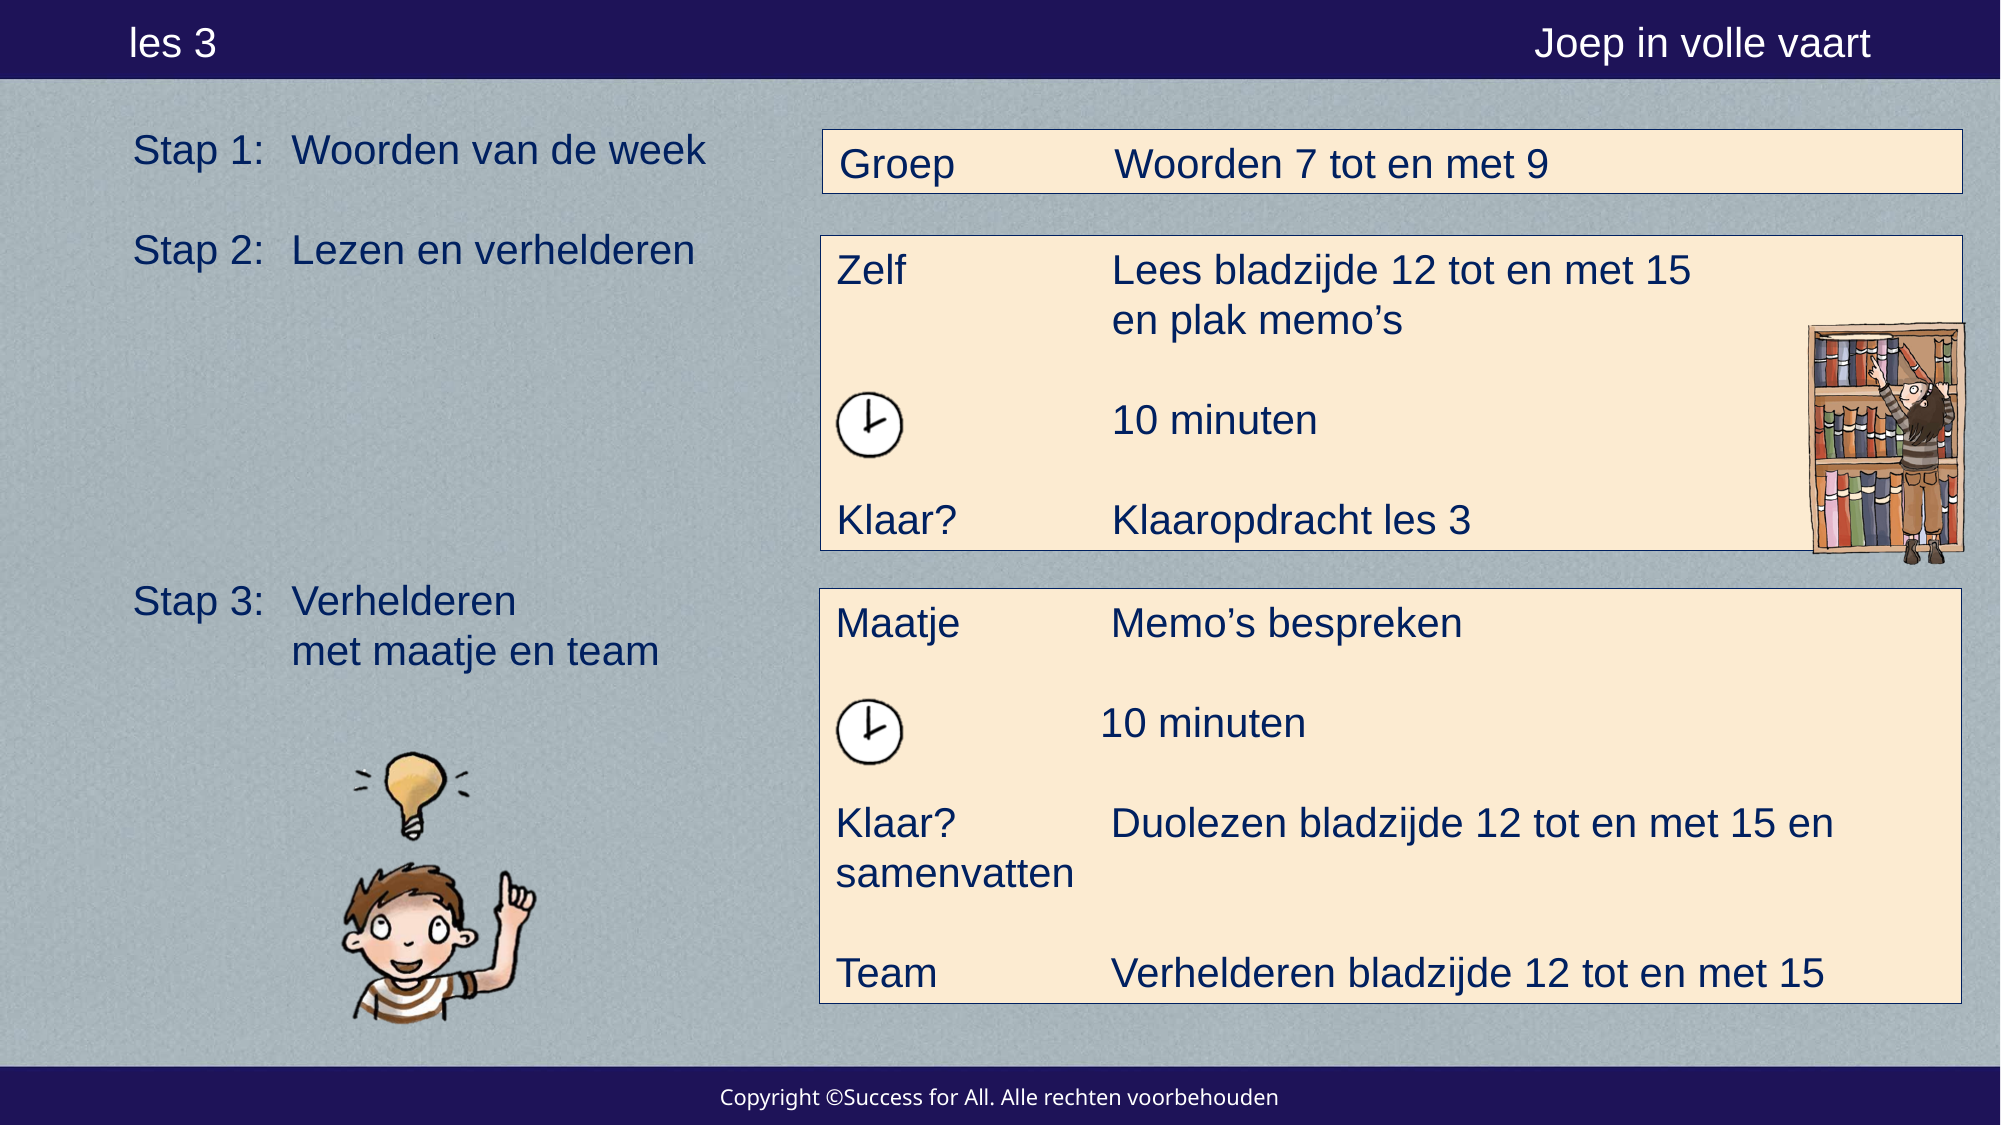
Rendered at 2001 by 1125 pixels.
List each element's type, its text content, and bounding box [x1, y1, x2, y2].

text_box Copyright ©Success for All. Alle rechten voorbehouden [0, 1076, 2000, 1125]
text_box Joep in volle vaart [999, 8, 1886, 73]
text_box Groep Woorden 7 tot en met 9 [822, 129, 1963, 194]
text_box Stap 1: Woorden van de week Stap 2: Lezen en verhelderen Stap 3: Verhelderen met maatje en team [117, 115, 911, 731]
picture [0, 0, 2001, 1125]
text_box Maatje Memo’s bespreken 10 minuten Klaar? Duolezen bladzijde 12 tot en met 15 en samenvatten Team Verhelderen bladzijde 12 tot en met 15 [819, 588, 1962, 1004]
text_box les 3 [114, 8, 354, 73]
text_box Zelf Lees bladzijde 12 tot en met 15 en plak memo’s 10 minuten Klaar? Klaaropdracht les 3 [820, 235, 1963, 551]
